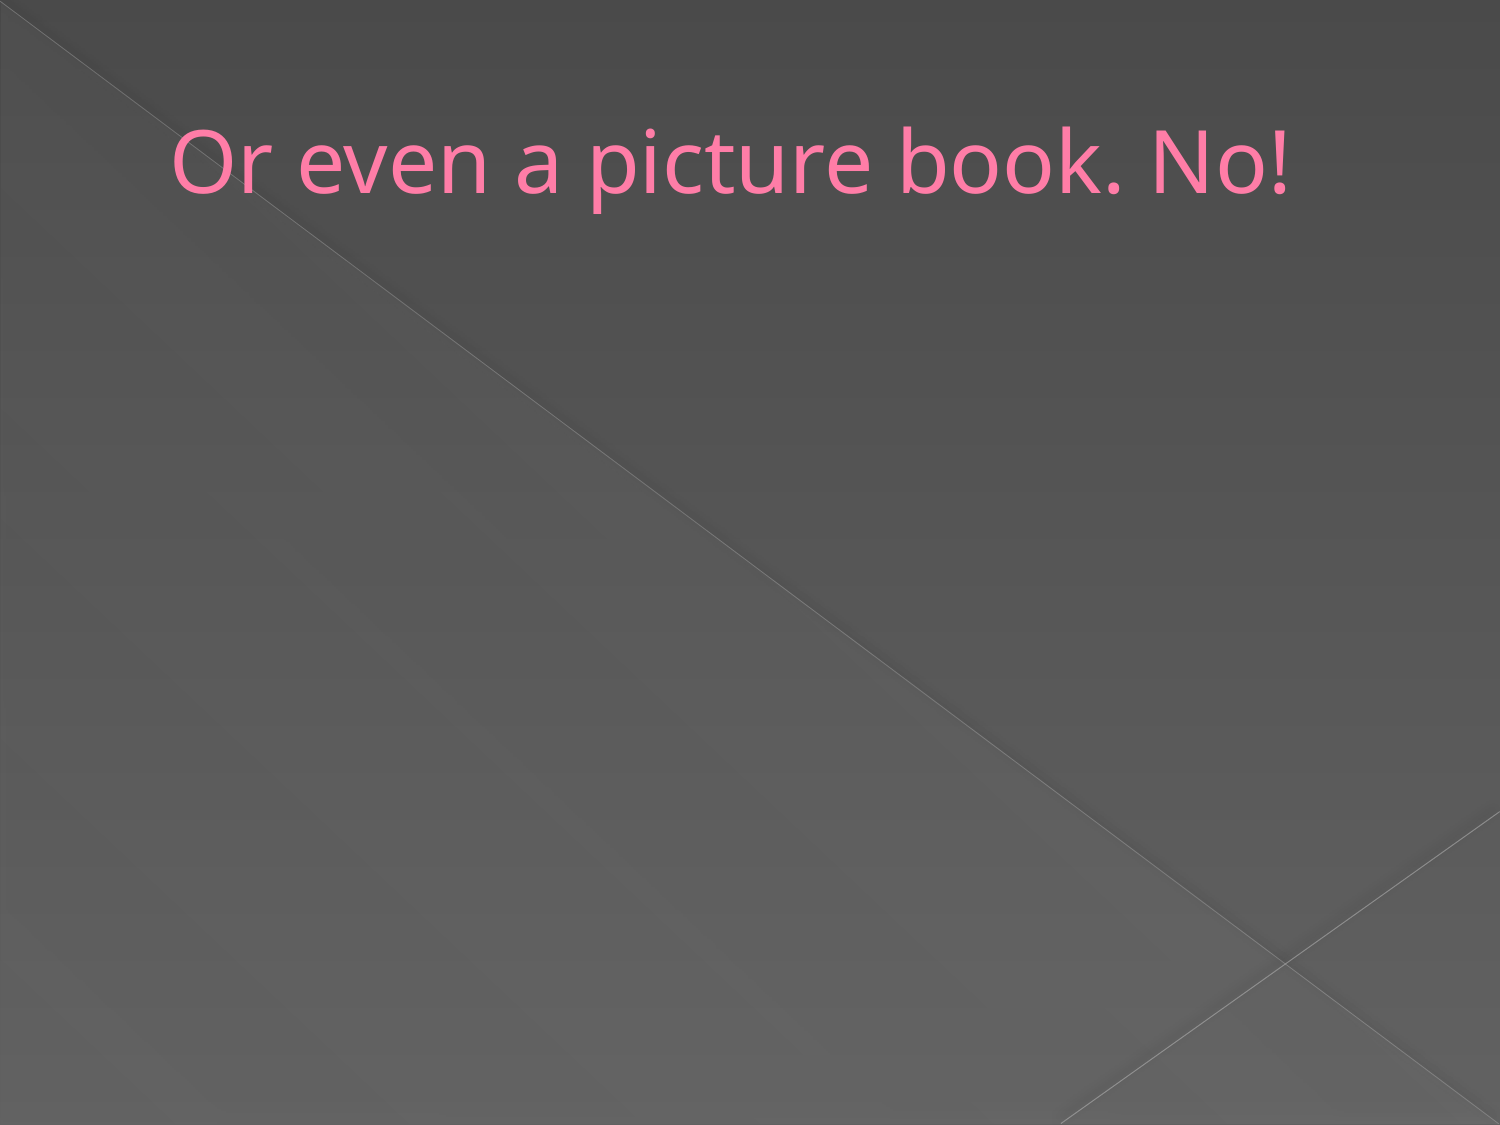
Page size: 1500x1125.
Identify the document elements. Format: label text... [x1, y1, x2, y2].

title Or even a picture book. No! [75, 43, 1425, 274]
